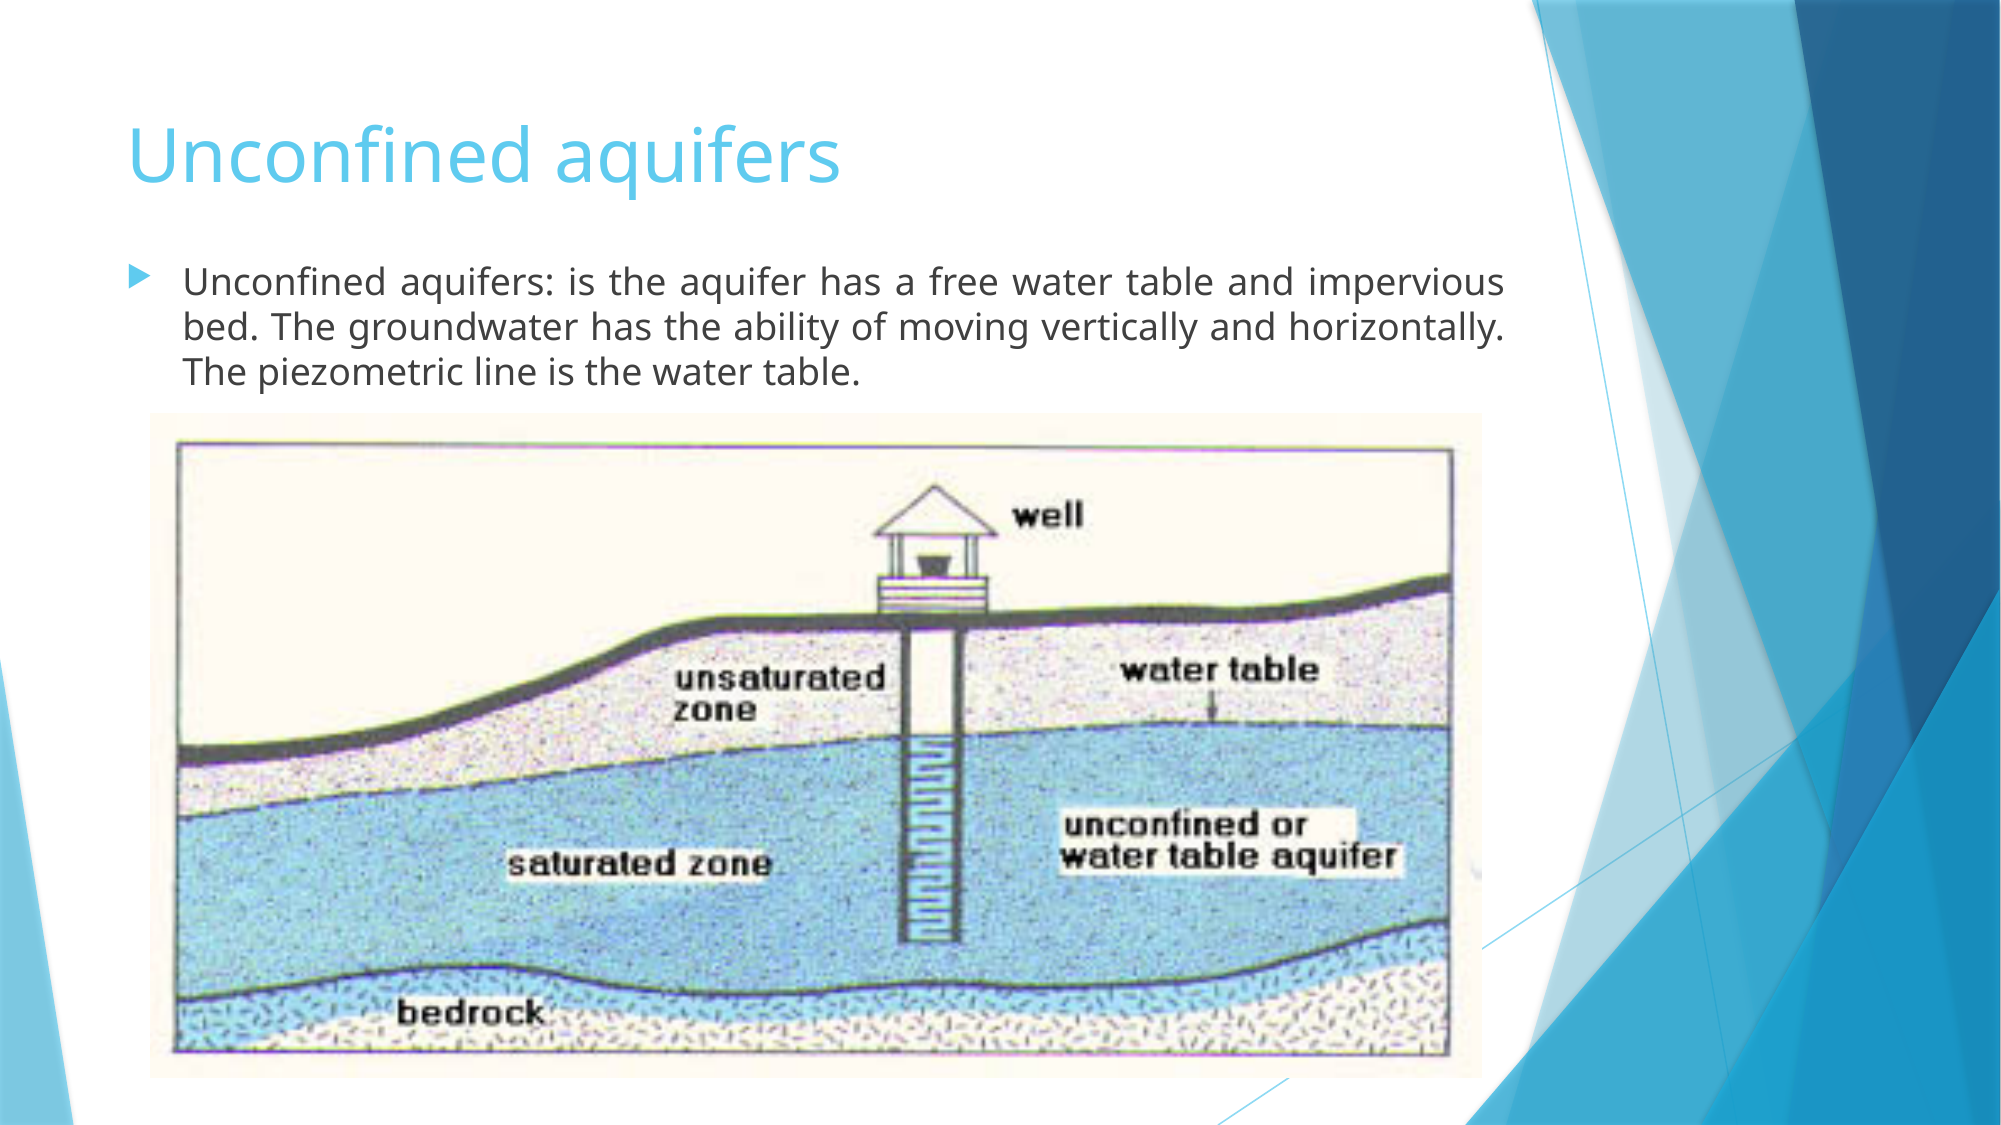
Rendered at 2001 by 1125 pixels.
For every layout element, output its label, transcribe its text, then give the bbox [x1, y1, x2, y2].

picture [150, 412, 1483, 1079]
list Unconfined aquifers: is the aquifer has a free water table and impervious bed. The groundwater has the ability of moving vertically and horizontally. The piezometric line is the water table. [111, 250, 1522, 414]
title Unconfined aquifers [111, 99, 1522, 250]
